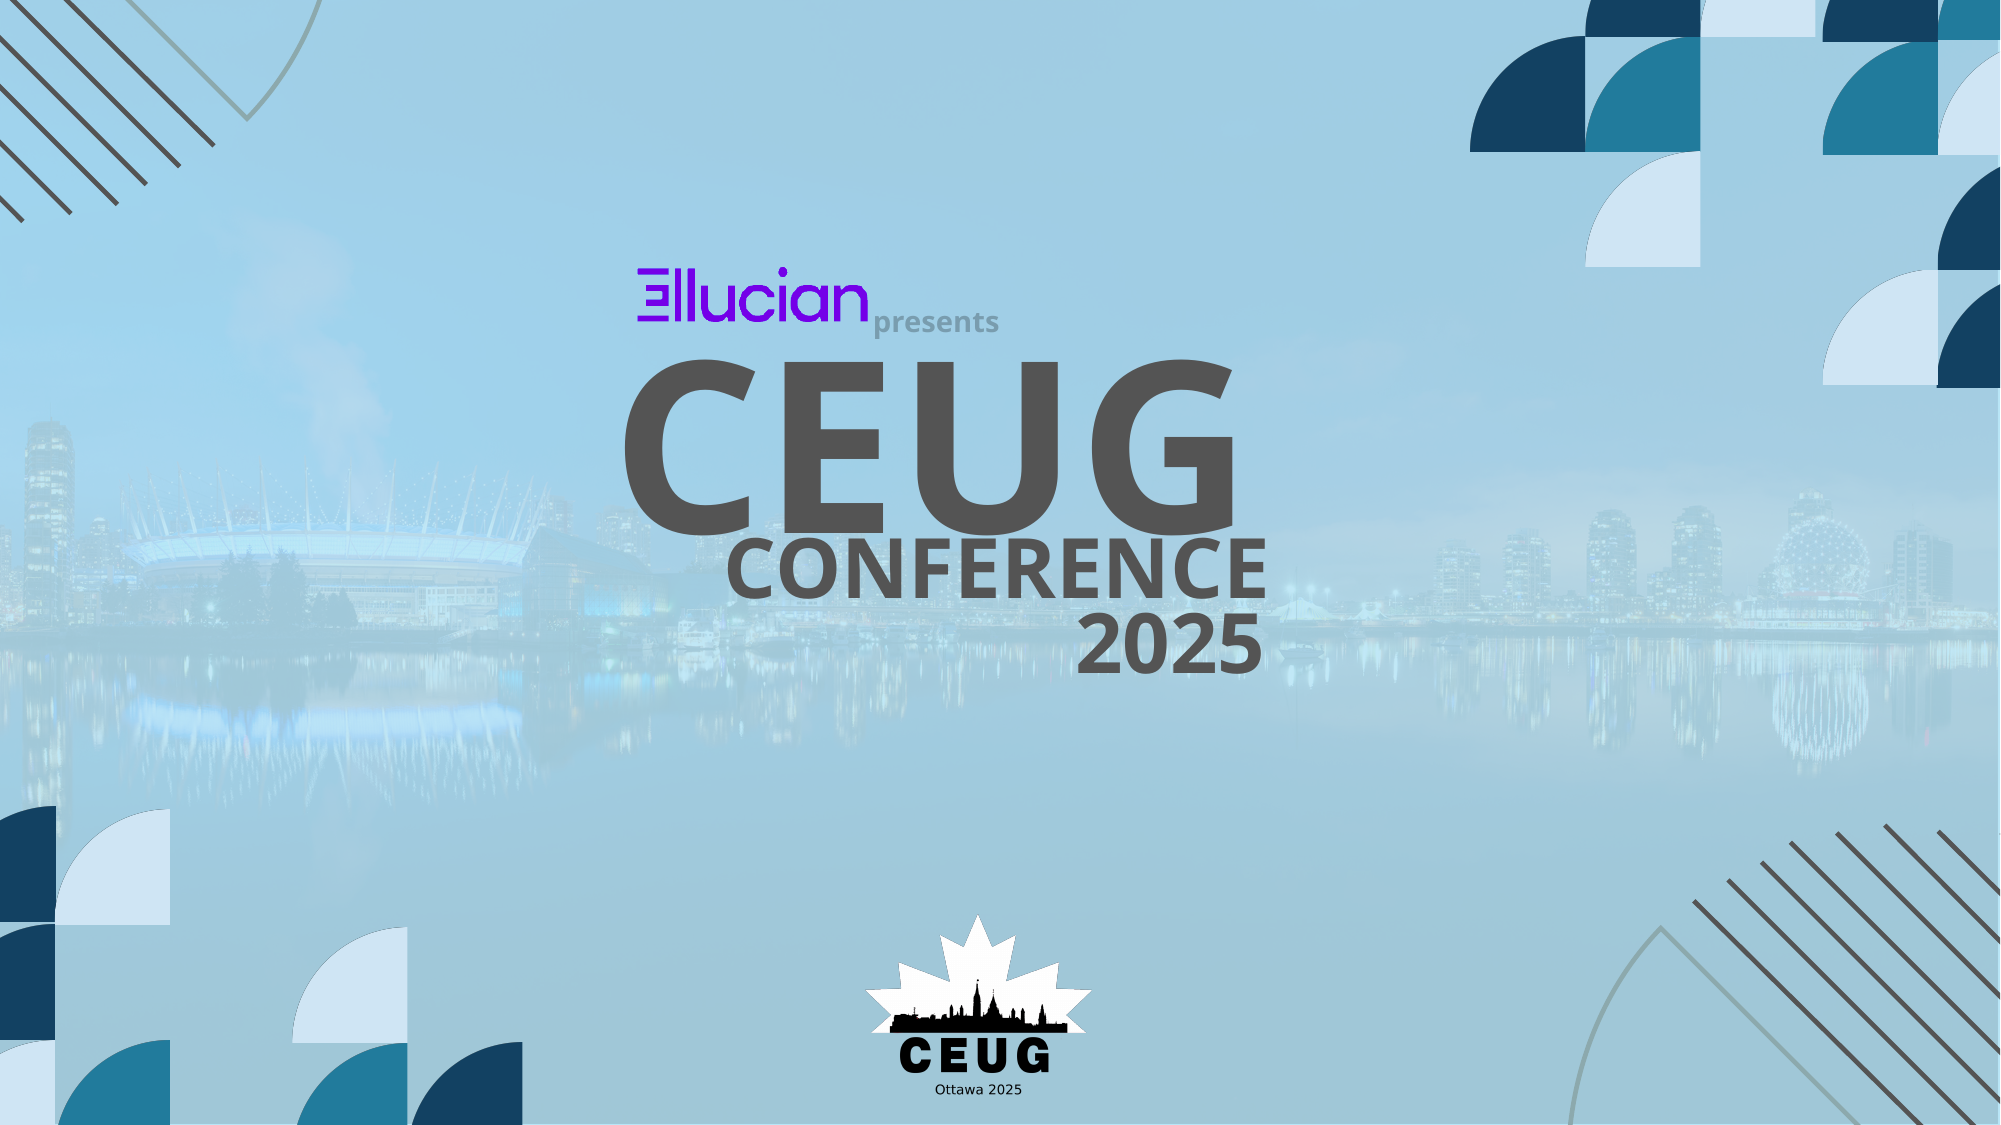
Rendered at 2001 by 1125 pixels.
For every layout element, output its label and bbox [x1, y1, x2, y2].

picture [292, 927, 523, 1125]
picture [1470, 0, 1816, 267]
picture [637, 267, 868, 322]
picture [0, 806, 170, 1125]
picture [865, 914, 1092, 1101]
picture [1822, 0, 2001, 388]
